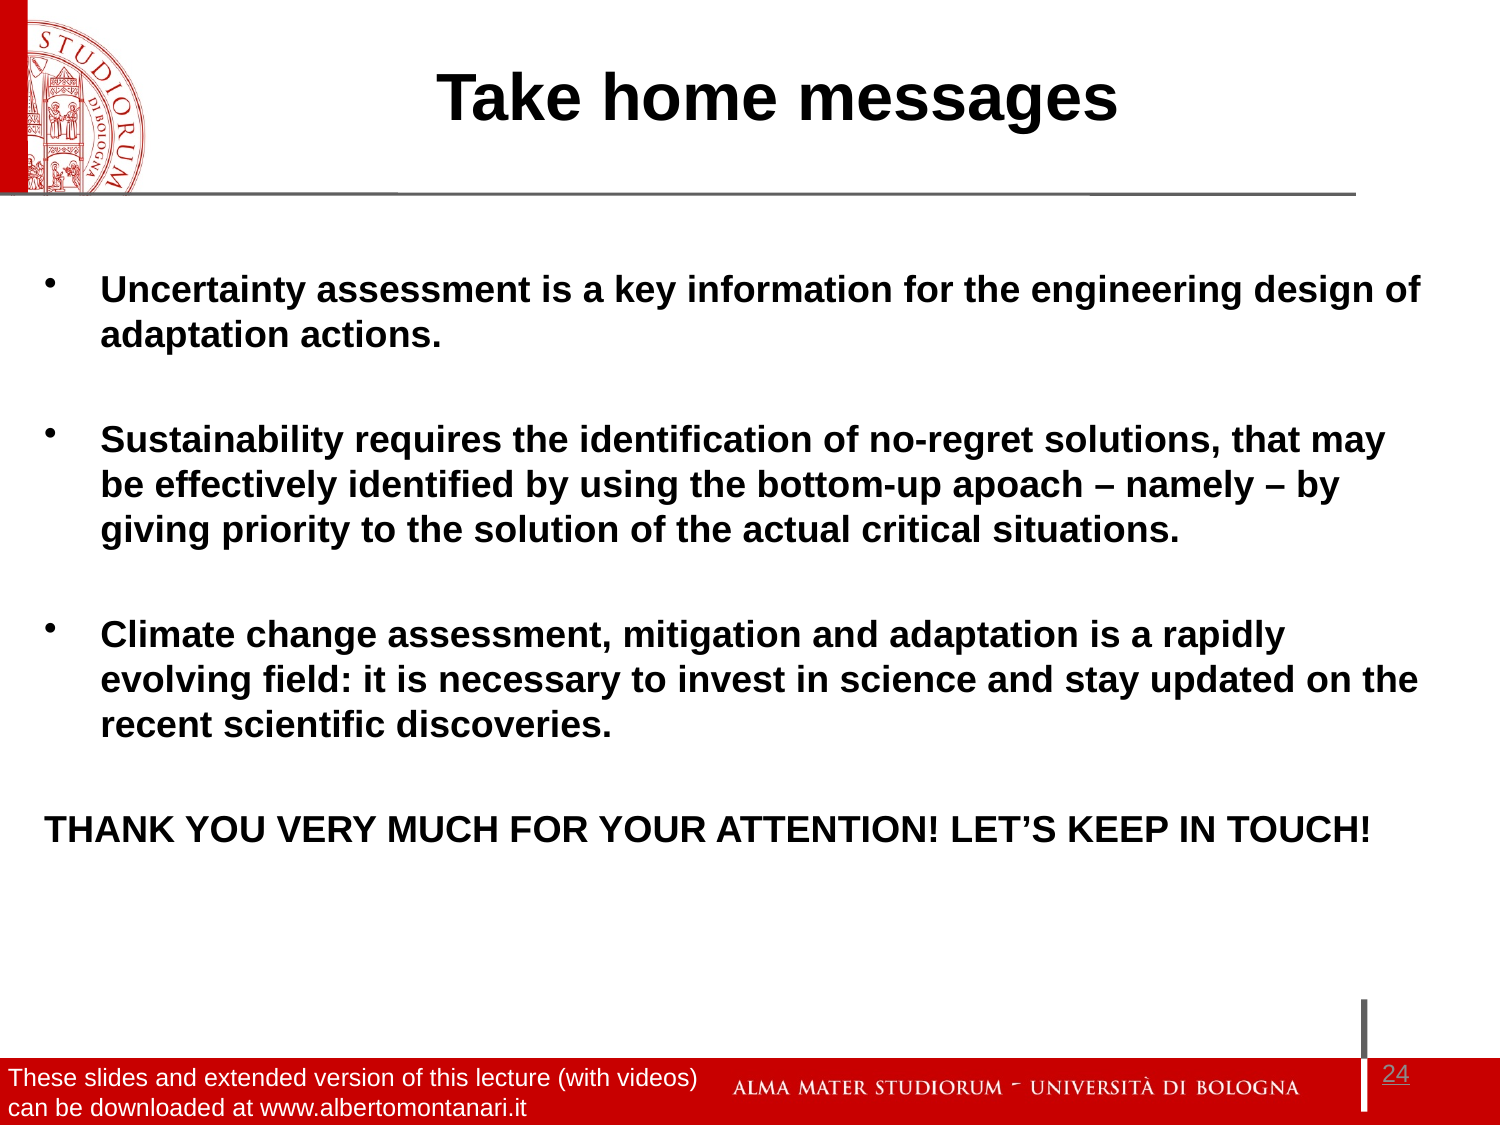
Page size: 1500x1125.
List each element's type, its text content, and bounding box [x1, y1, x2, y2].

text_box Take home messages [210, 46, 1345, 142]
slide_number 24 [1074, 1042, 1425, 1103]
picture [0, 1058, 1500, 1125]
picture [28, 16, 151, 192]
list Uncertainty assessment is a key information for the engineering design of adaptation actions. Sustainability requires the identification of no-regret solutions, that may be effectively identified by using the bottom-up apoach – namely – by giving priority to the solution of the actual critical situations. Climate change assessment, mitigation and adaptation is a rapidly evolving field: it is necessary to invest in science and stay updated on the recent scientific discoveries. THANK YOU VERY MUCH FOR YOUR ATTENTION! LET’S KEEP IN TOUCH! [29, 257, 1447, 911]
